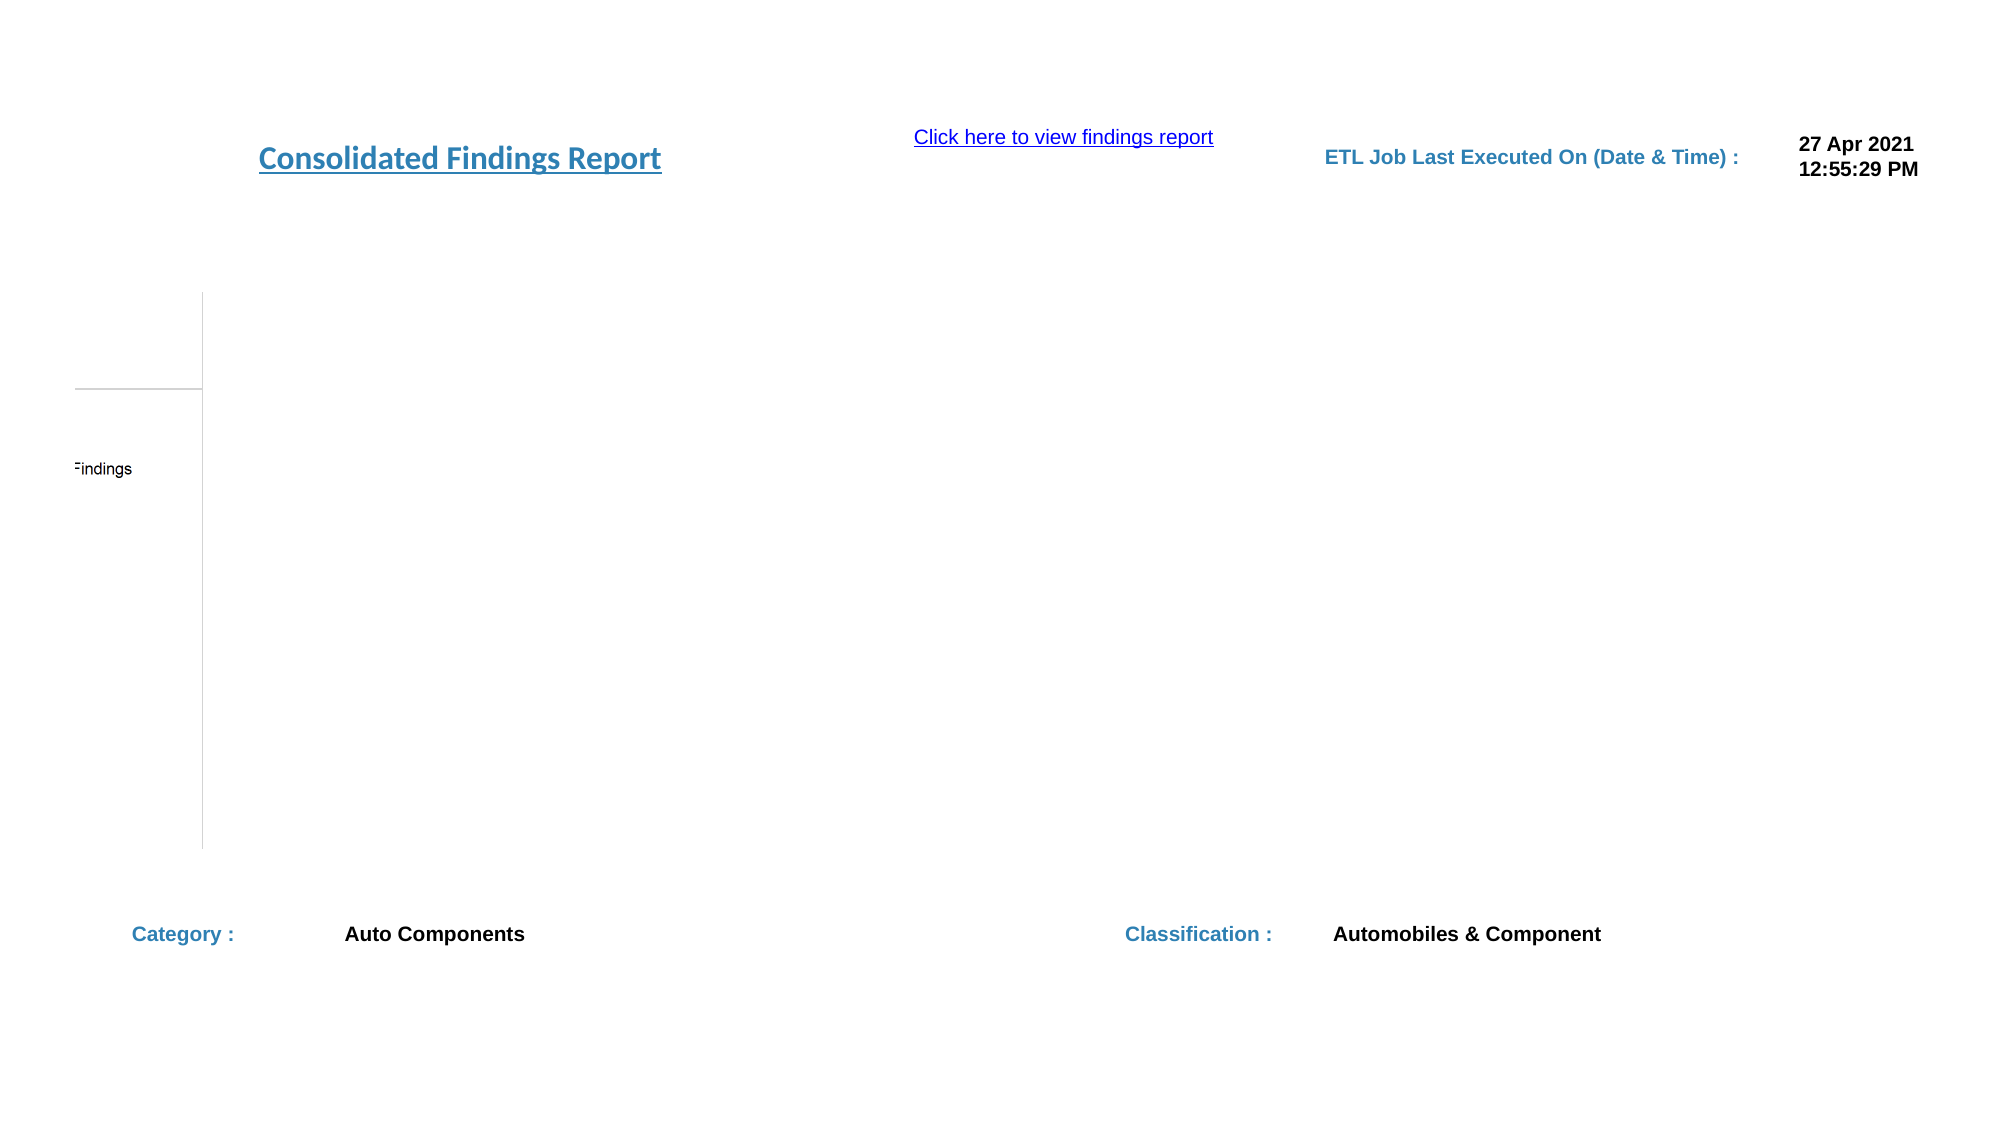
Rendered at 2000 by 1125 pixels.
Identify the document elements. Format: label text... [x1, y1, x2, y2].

text_box Consolidated Findings Report [91, 119, 831, 193]
picture [74, 291, 204, 850]
text_box 27 Apr 2021 12:55:29 PM [1792, 119, 1925, 193]
text_box ETL Job Last Executed On (Date & Time) : [1273, 119, 1791, 193]
picture [74, 858, 1926, 1008]
text_box Click here to view findings report [886, 119, 1241, 157]
